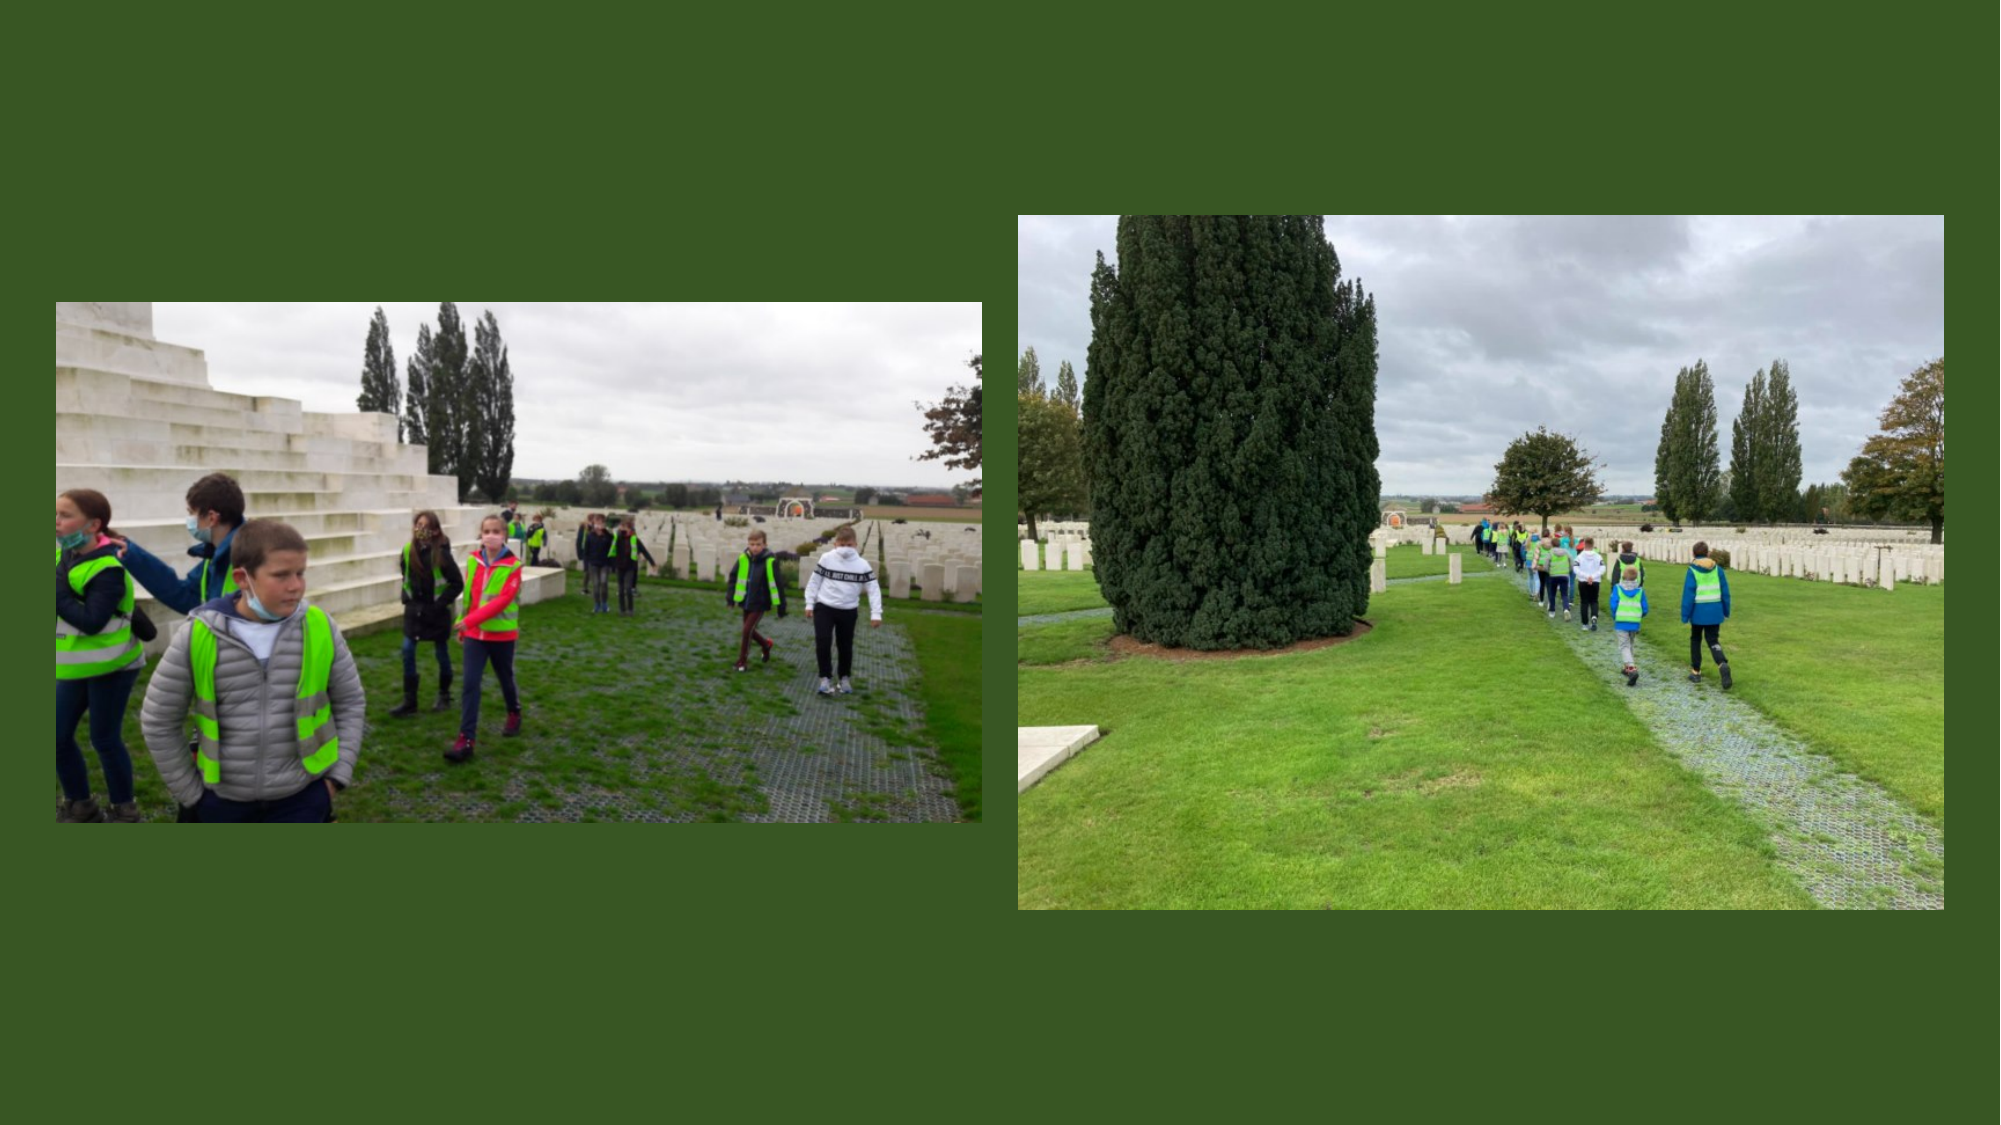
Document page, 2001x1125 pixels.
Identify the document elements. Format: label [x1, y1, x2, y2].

picture [1018, 215, 1944, 910]
picture [56, 302, 982, 823]
